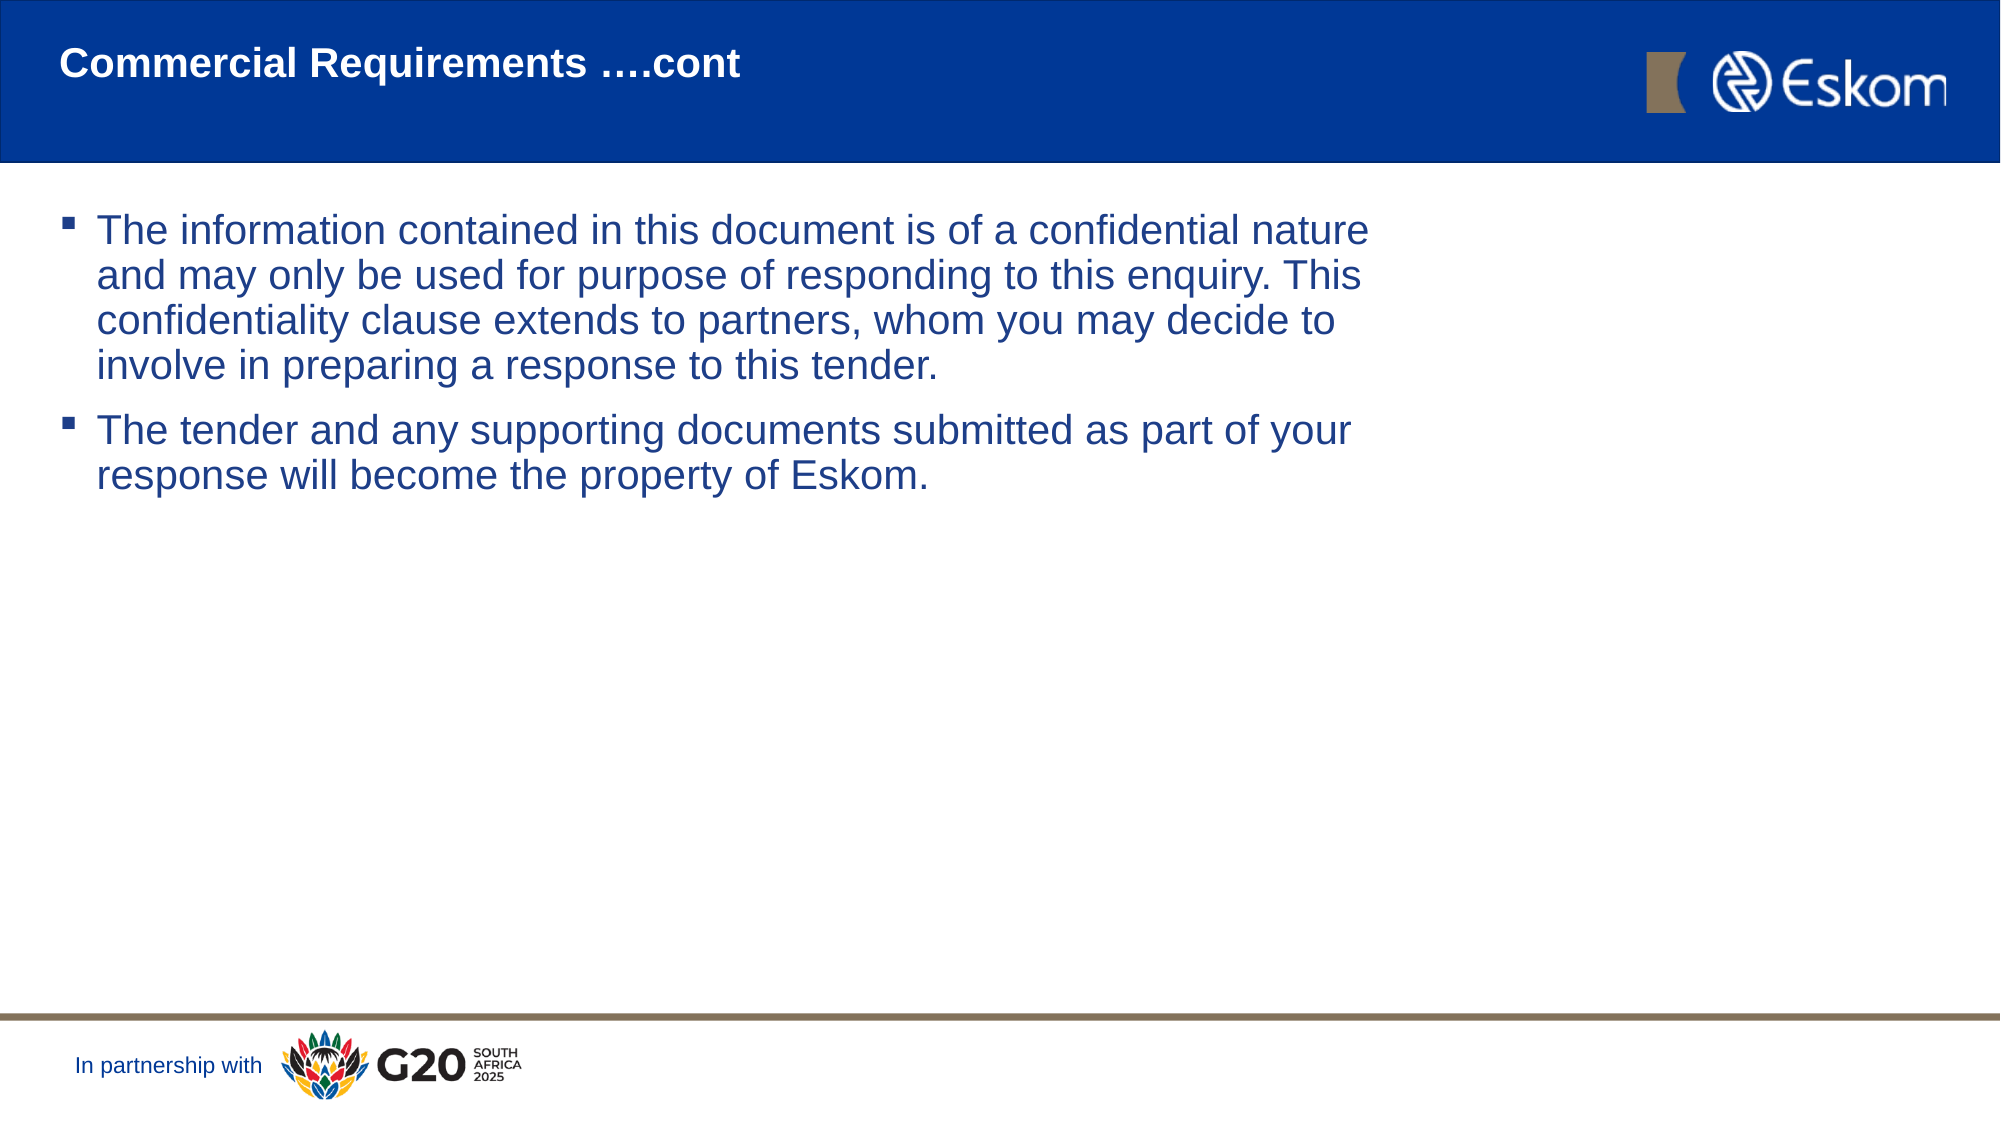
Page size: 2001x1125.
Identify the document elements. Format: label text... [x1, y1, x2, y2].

picture [280, 1029, 526, 1100]
text_box Commercial Requirements ….cont [44, 33, 1121, 143]
text_box The information contained in this document is of a confidential nature and may only be used for purpose of responding to this enquiry. This confidentiality clause extends to partners, whom you may decide to involve in preparing a response to this tender. The tender and any supporting documents submitted as part of your response will become the property of Eskom. [44, 200, 1445, 998]
